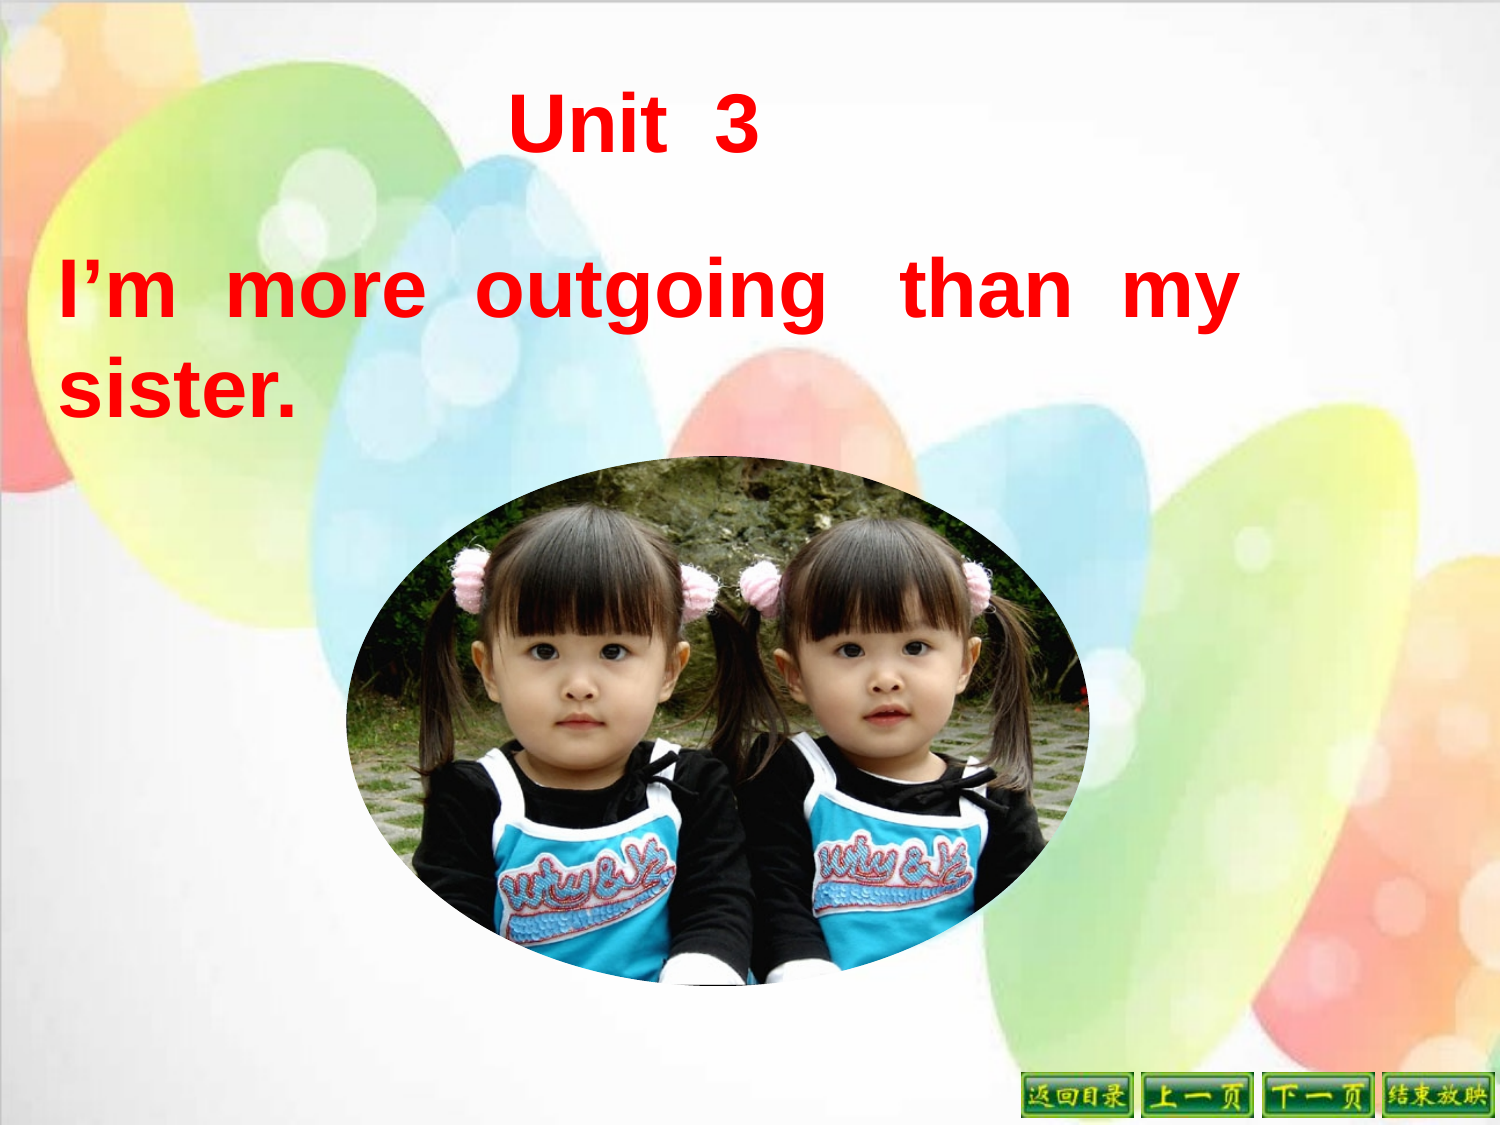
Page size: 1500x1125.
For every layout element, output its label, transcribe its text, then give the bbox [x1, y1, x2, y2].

text_box Unit 3 [492, 61, 777, 177]
text_box I’m more outgoing than my sister. [43, 227, 1473, 442]
picture [0, 0, 1500, 1125]
